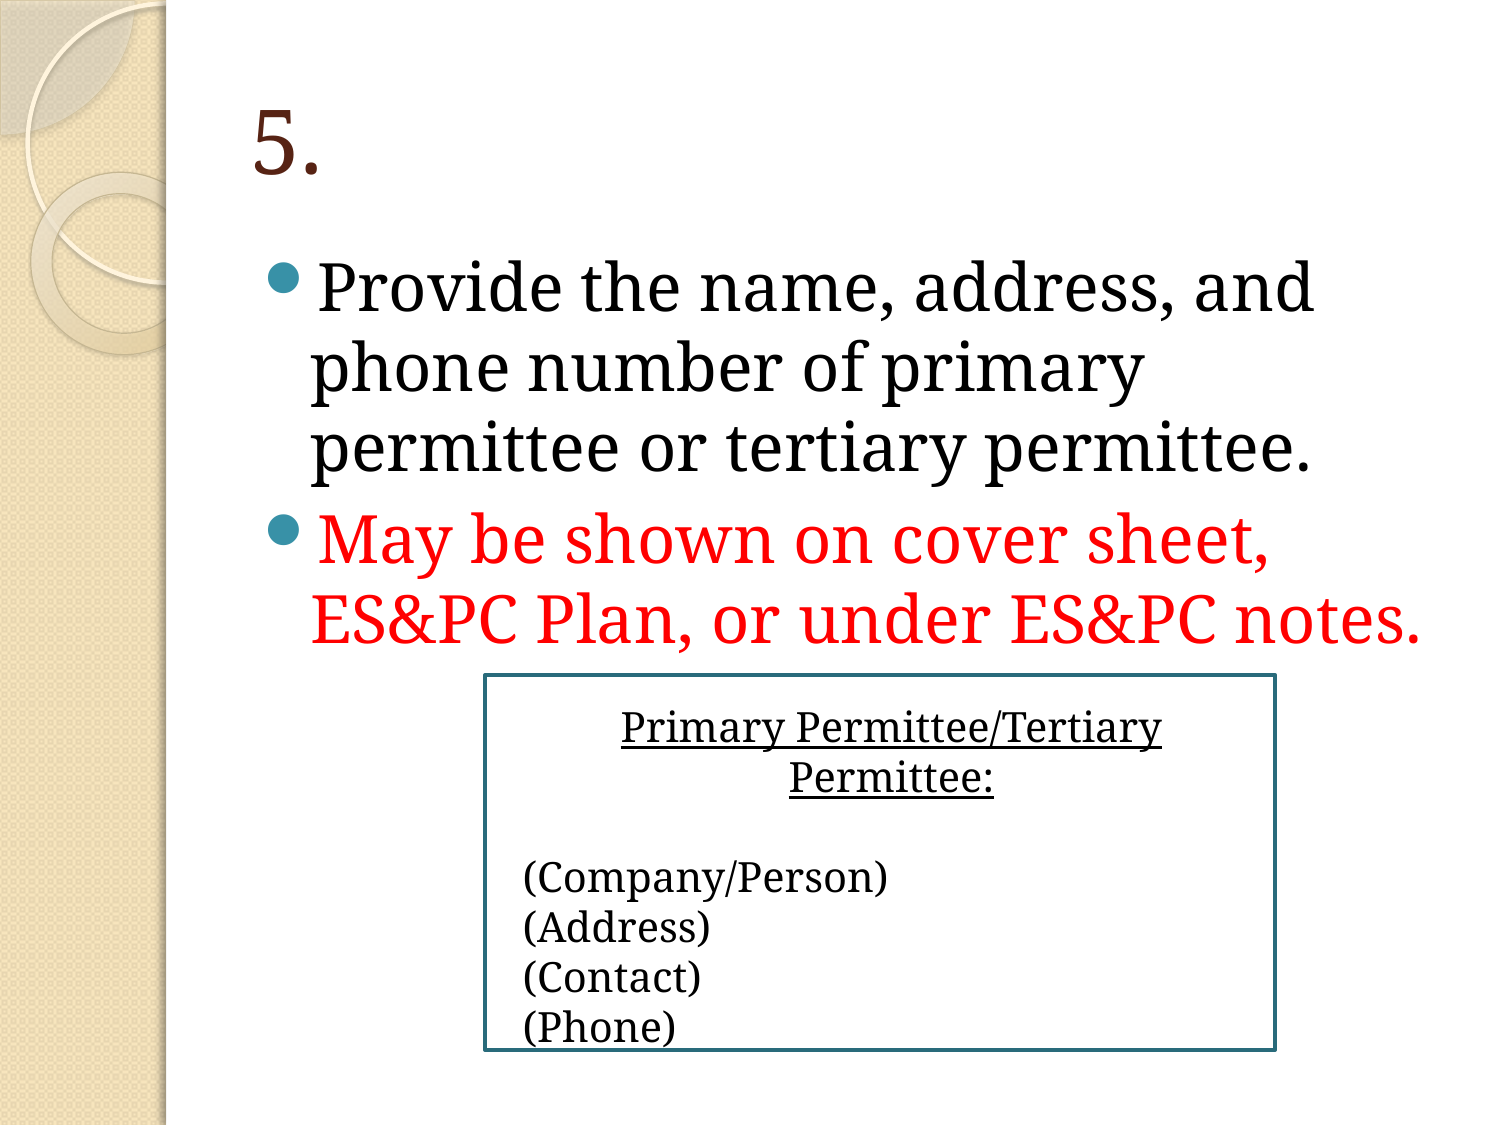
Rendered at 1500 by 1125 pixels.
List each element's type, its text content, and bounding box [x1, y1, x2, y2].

list Provide the name, address, and phone number of primary permittee or tertiary permittee. May be shown on cover sheet, ES&PC Plan, or under ES&PC notes. [235, 237, 1466, 1025]
text_box Primary Permittee/Tertiary Permittee: (Company/Person) (Address) (Contact) (Phone) [507, 693, 1275, 1059]
text_box [483, 673, 1277, 1052]
title 5. [235, 45, 1466, 233]
